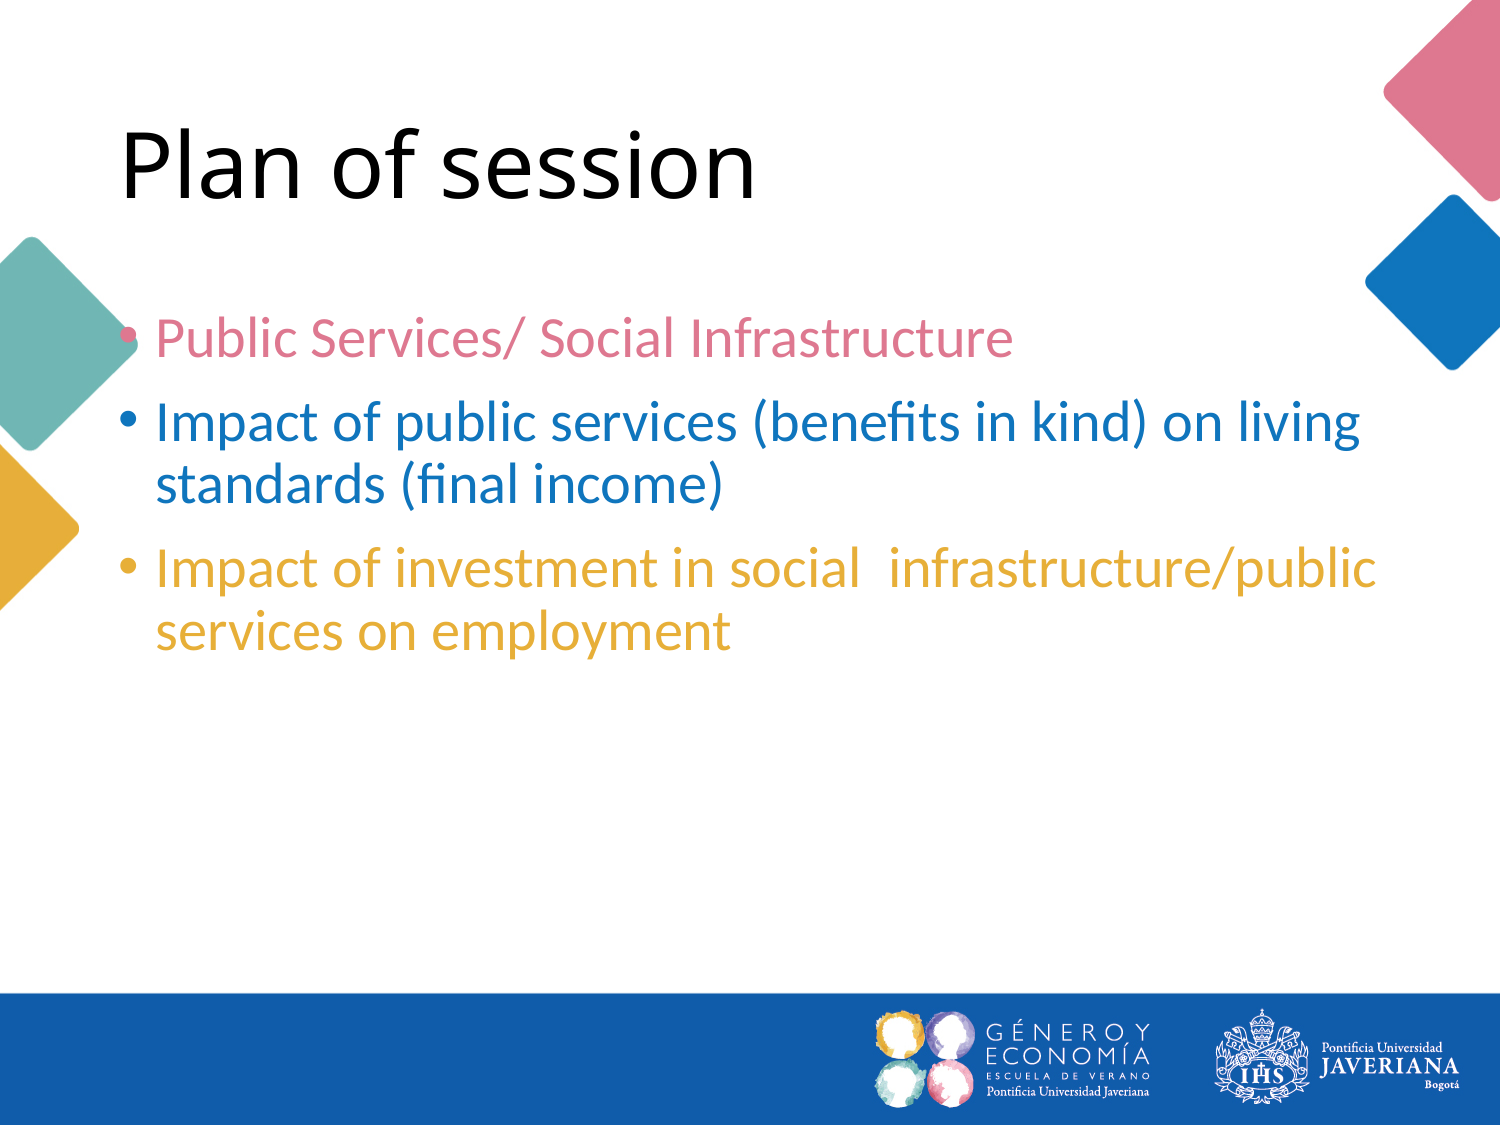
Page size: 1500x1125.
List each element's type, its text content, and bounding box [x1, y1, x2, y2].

list Public Services/ Social Infrastructure Impact of public services (benefits in kind) on living standards (final income) Impact of investment in social infrastructure/public services on employment [103, 299, 1397, 1014]
title Plan of session [103, 59, 1397, 278]
picture [0, 0, 1500, 1125]
